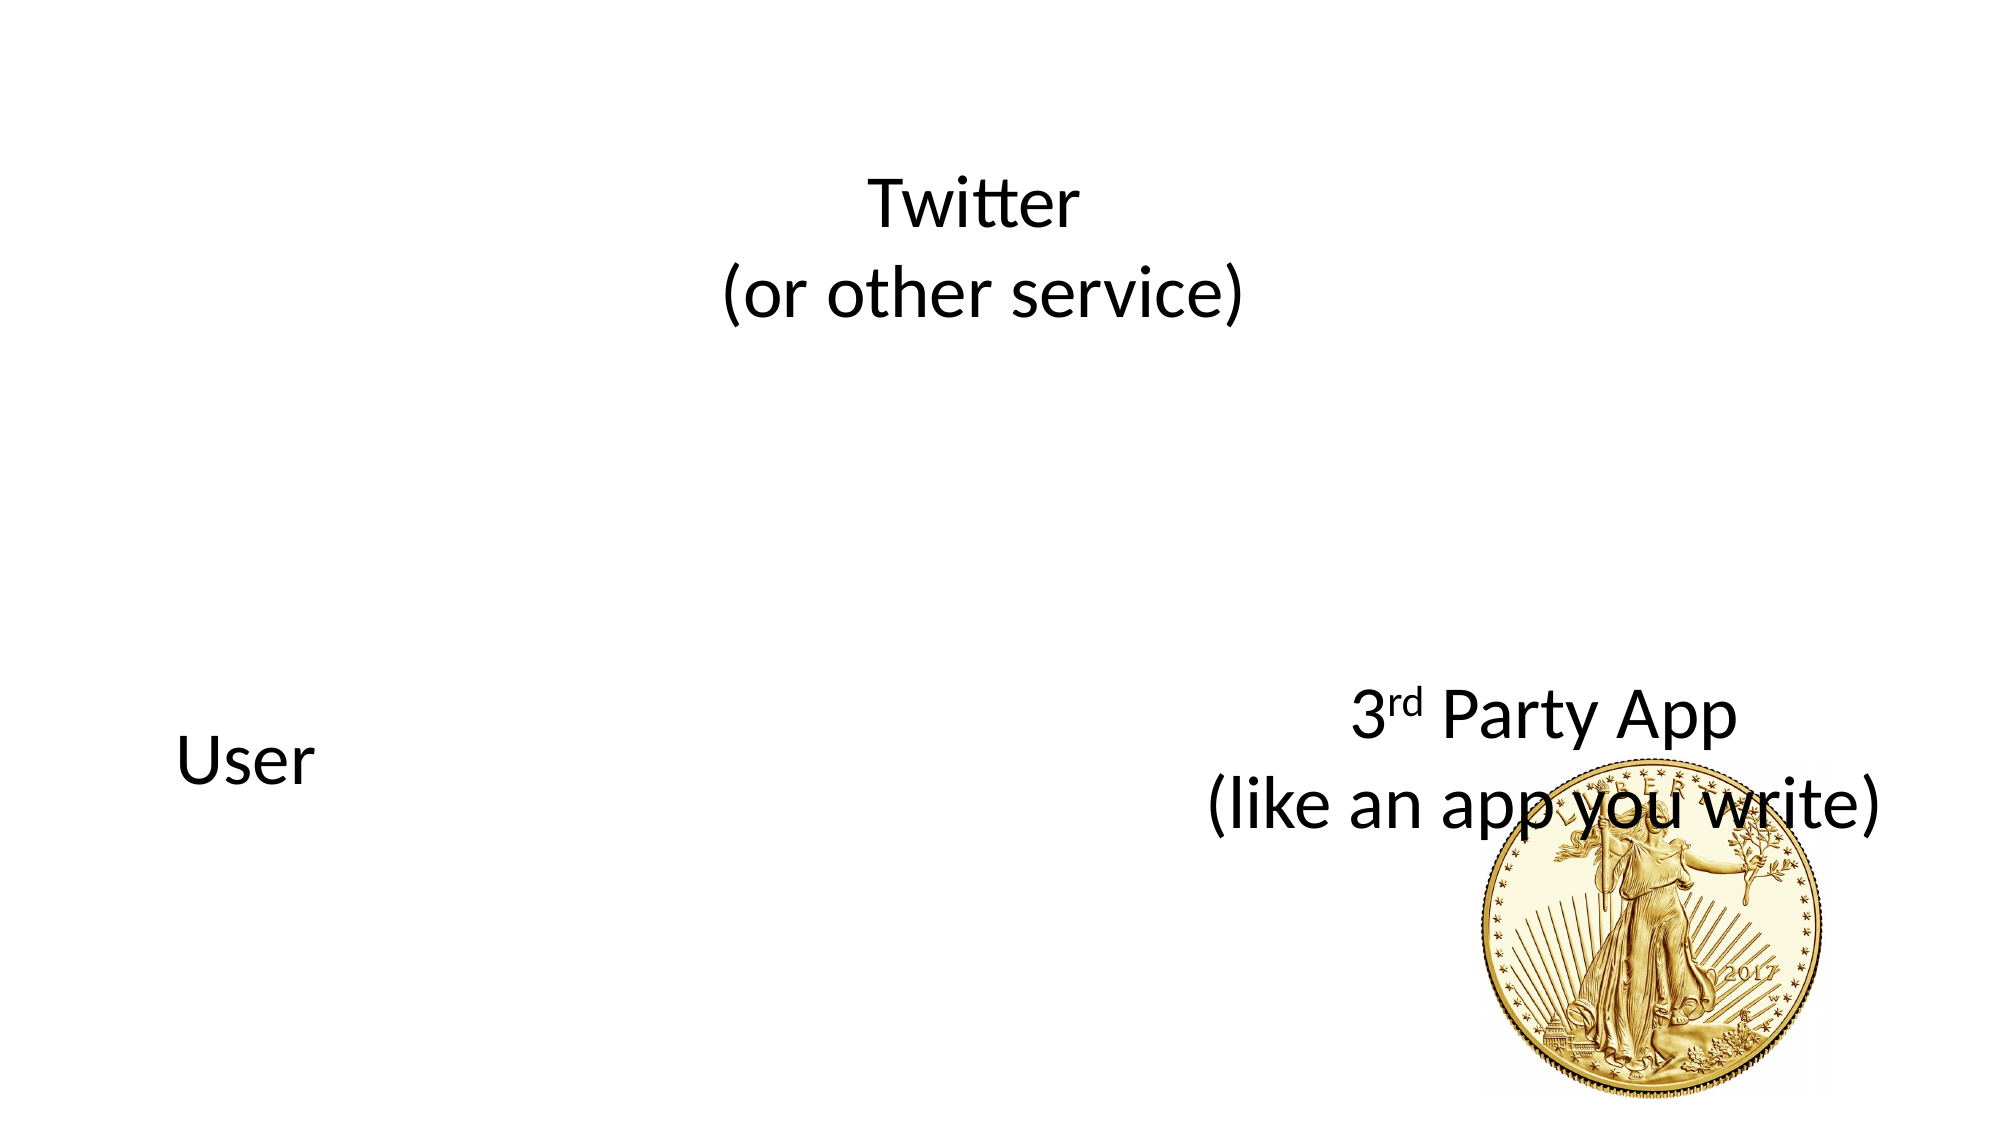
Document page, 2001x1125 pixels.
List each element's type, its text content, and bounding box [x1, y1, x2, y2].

text_box User [160, 701, 332, 807]
text_box 3rd Party App (like an app you write) [1190, 656, 1899, 852]
text_box Twitter (or other service) [705, 145, 1262, 341]
picture [1473, 754, 1827, 1100]
